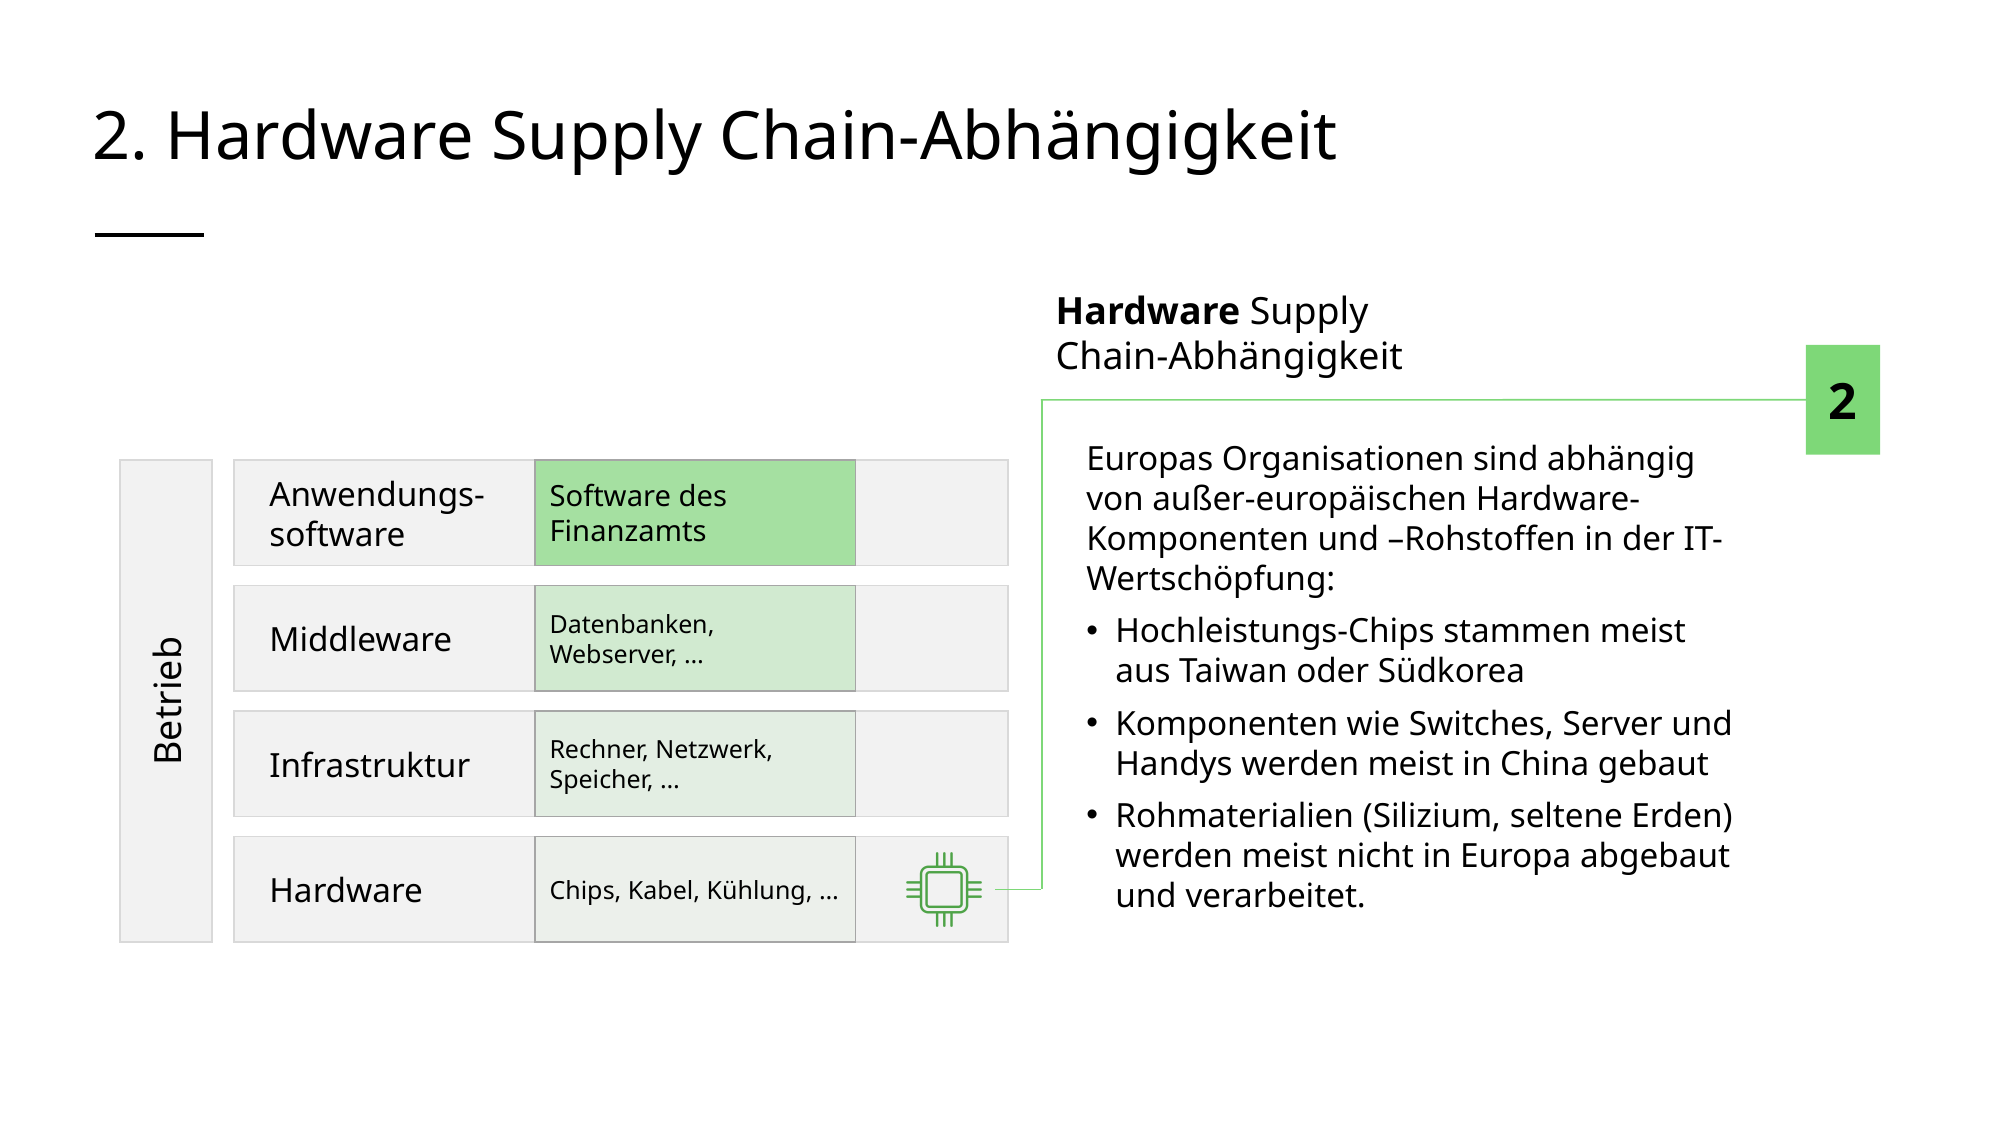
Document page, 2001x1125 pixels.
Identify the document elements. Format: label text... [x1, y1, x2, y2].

picture [903, 849, 985, 930]
title 2. Hardware Supply Chain-Abhängigkeit [77, 67, 1803, 197]
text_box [119, 459, 1008, 943]
text_box Europas Organisationen sind abhängig von außer-europäischen Hardware-Komponenten und –Rohstoffen in der IT-Wertschöpfung: Hochleistungs-Chips stammen meist aus Taiwan oder Südkorea Komponenten wie Switches, Server und Handys werden meist in China gebaut Rohmaterialien (Silizium, seltene Erden) werden meist nicht in Europa abgebaut und verarbeitet. [1071, 430, 1755, 922]
text_box 2 [1805, 344, 1881, 456]
text_box Hardware Supply Chain-Abhängigkeit [1040, 279, 1436, 385]
